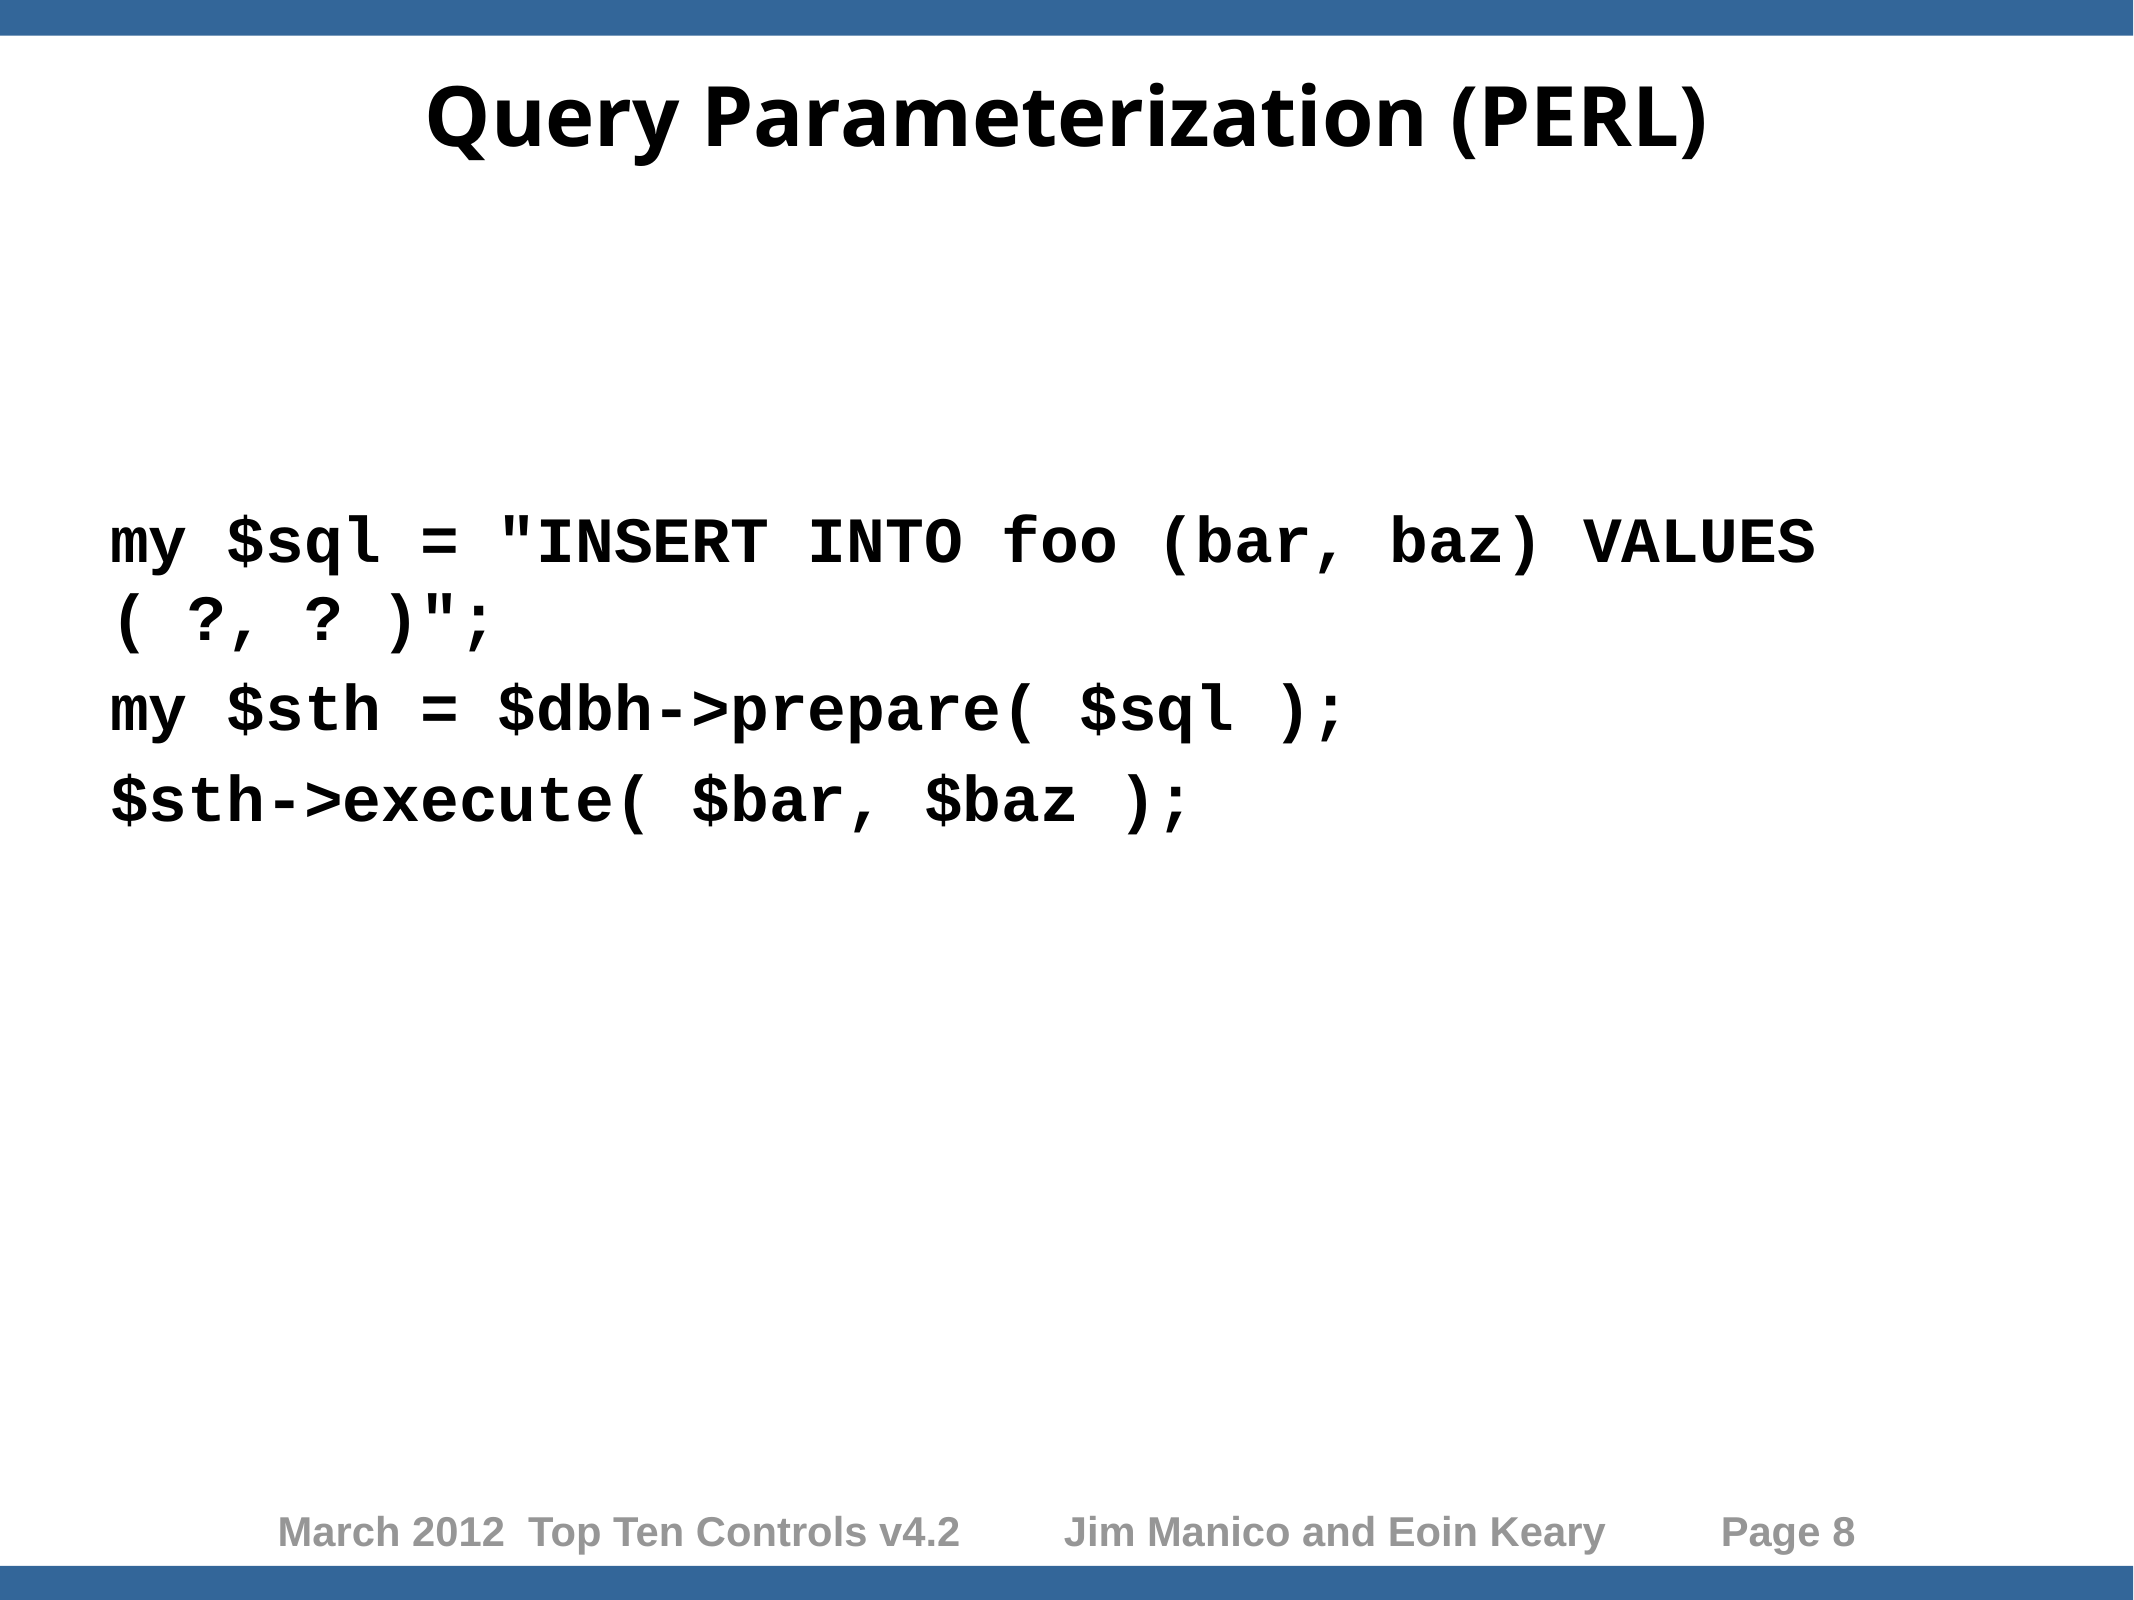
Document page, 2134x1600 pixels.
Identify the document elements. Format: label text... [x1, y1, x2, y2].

list my $sql = "INSERT INTO foo (bar, baz) VALUES ( ?, ? )"; my $sth = $dbh->prepare( $sql ); $sth->execute( $bar, $baz ); [88, 487, 2084, 1088]
title Query Parameterization (PERL) [0, 40, 2134, 187]
